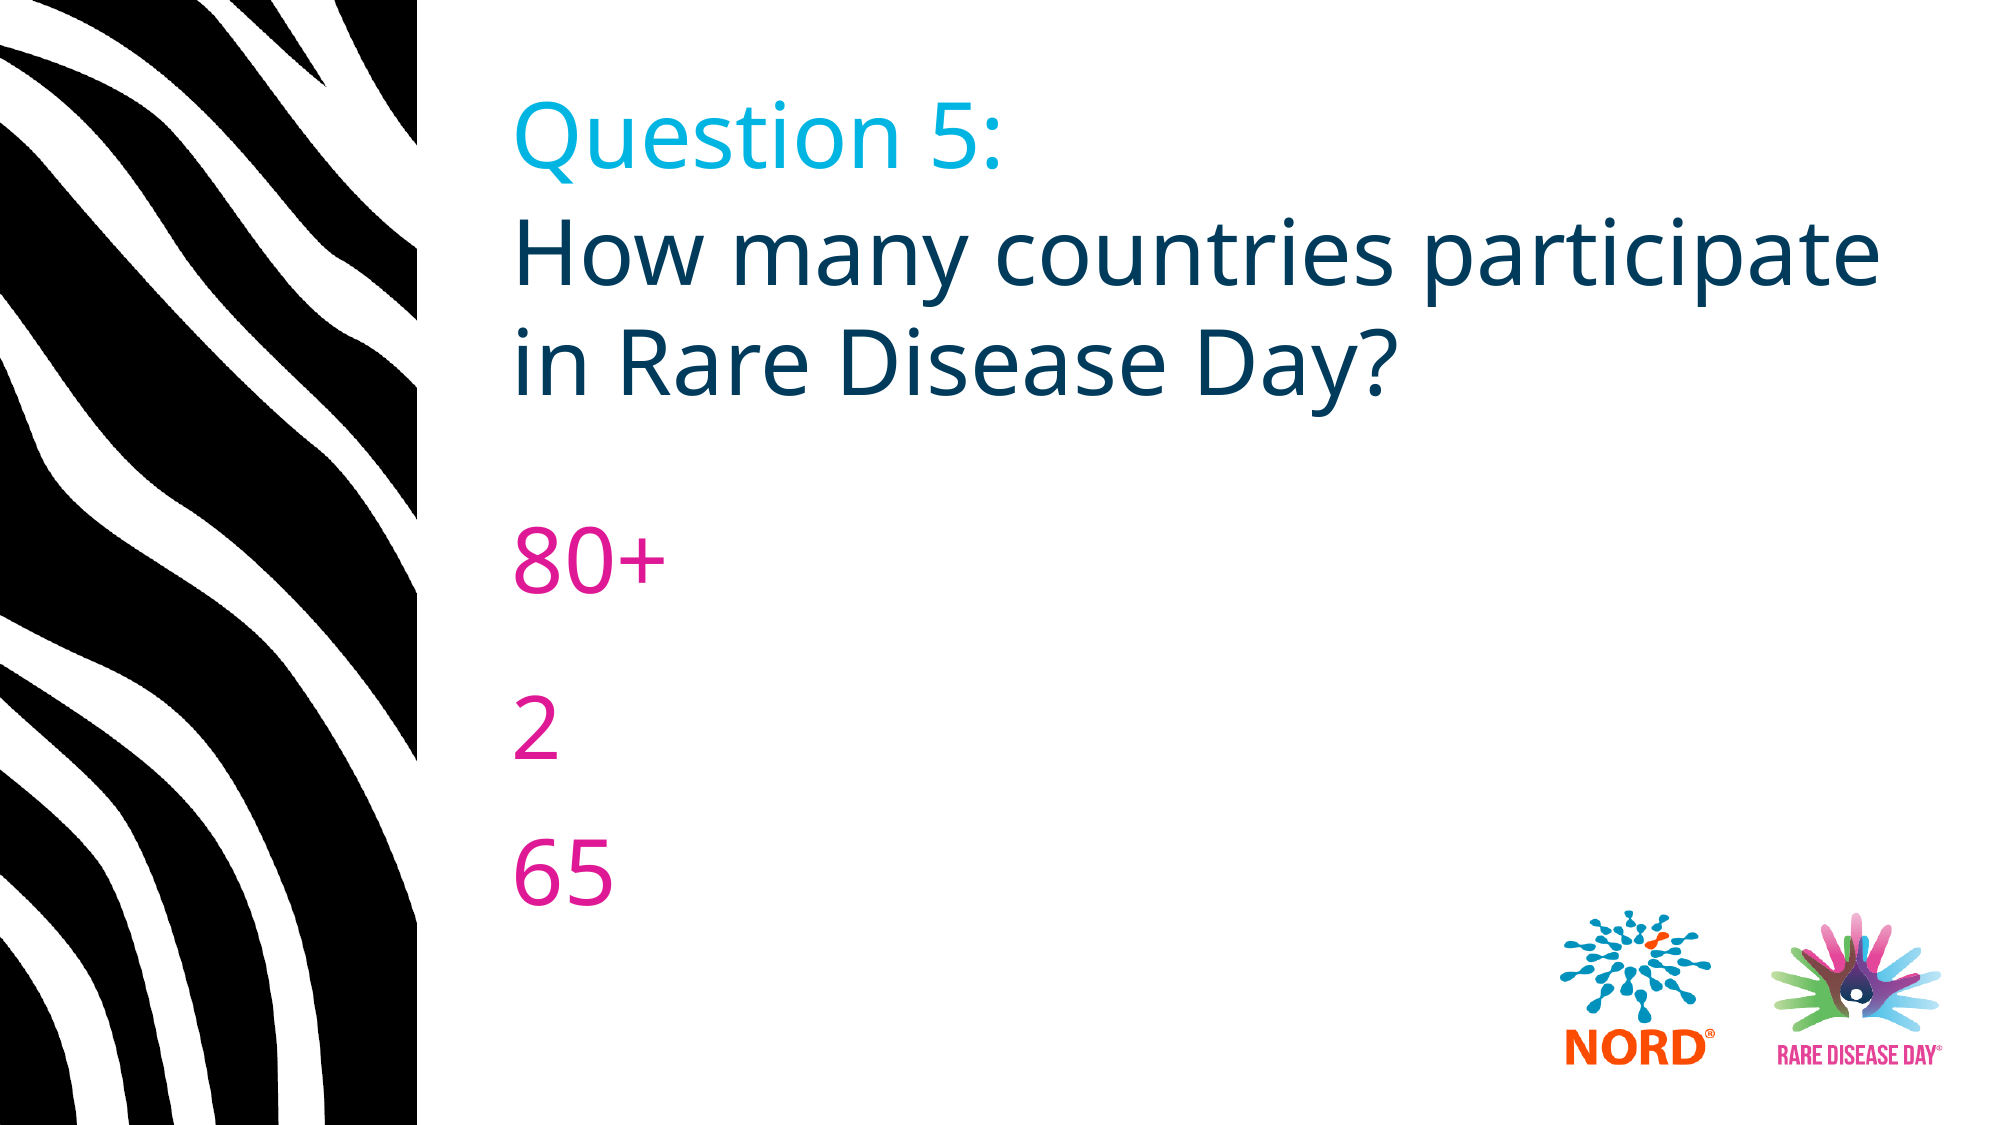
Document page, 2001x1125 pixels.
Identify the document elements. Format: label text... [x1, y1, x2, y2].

text_box How many countries participate in Rare Disease Day? [496, 186, 2000, 422]
list 80+ [496, 507, 1266, 629]
text_box 65 [496, 818, 1288, 947]
picture [0, 0, 2001, 1125]
title Question 5: [496, 78, 1863, 186]
text_box 2 [496, 675, 1400, 787]
